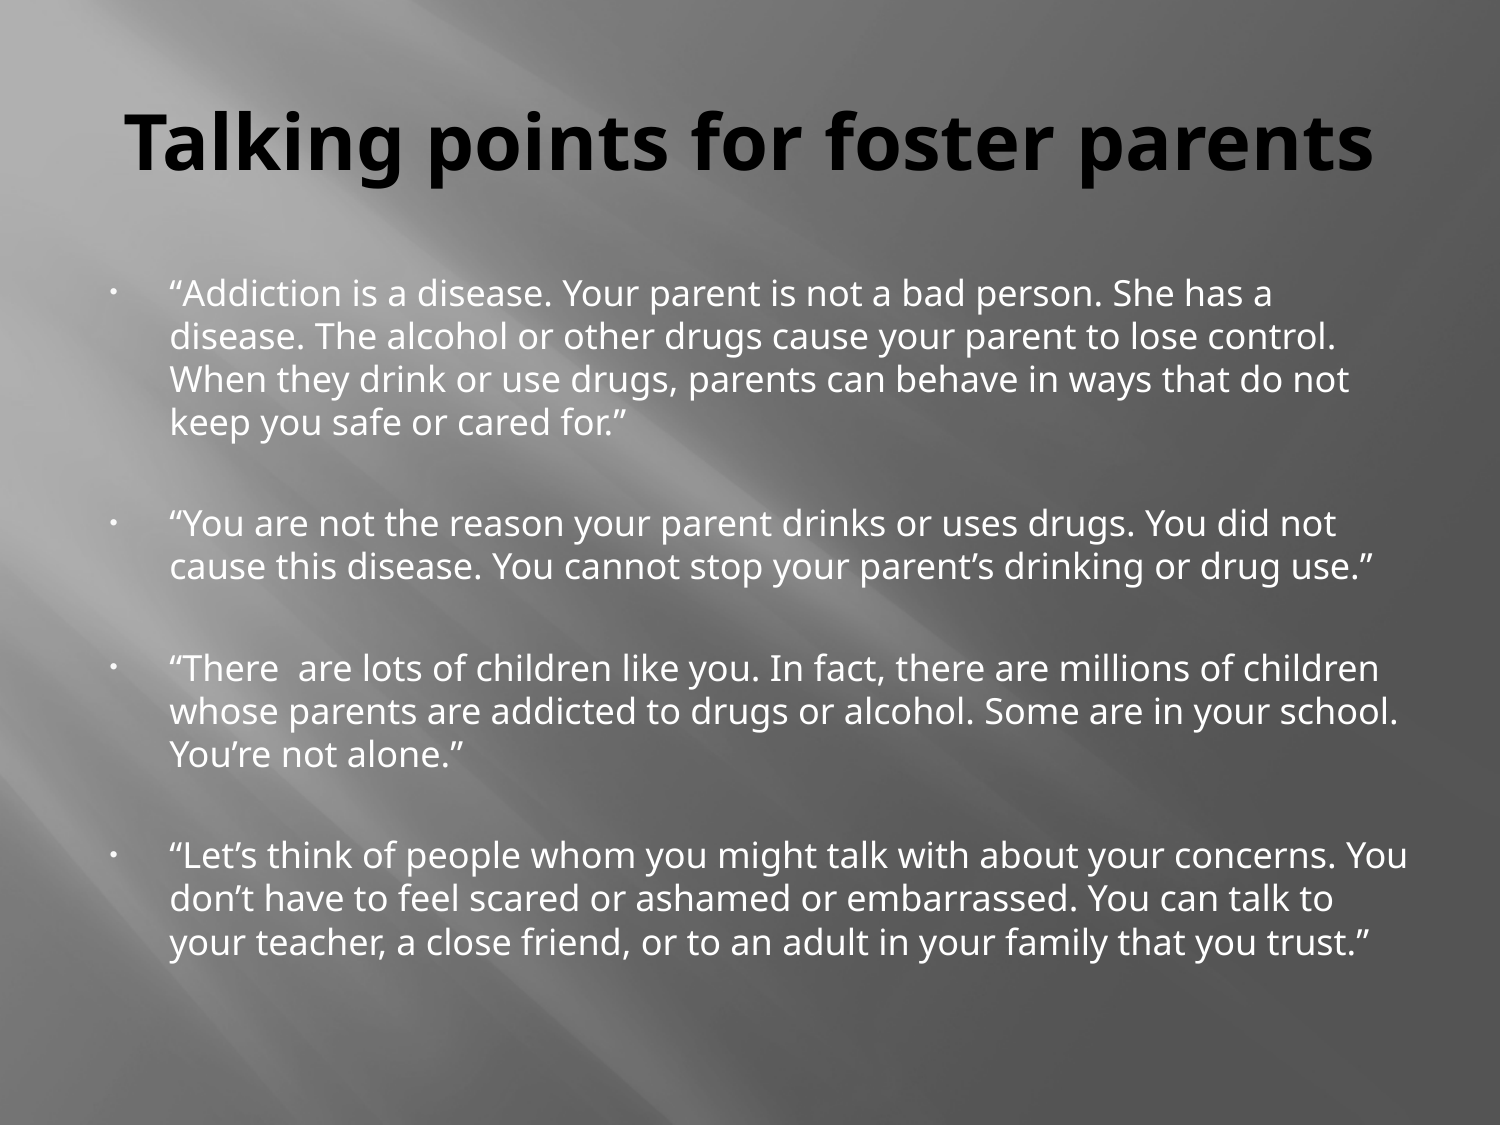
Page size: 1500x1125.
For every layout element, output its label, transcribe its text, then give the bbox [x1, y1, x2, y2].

list “Addiction is a disease. Your parent is not a bad person. She has a disease. The alcohol or other drugs cause your parent to lose control. When they drink or use drugs, parents can behave in ways that do not keep you safe or cared for.” “You are not the reason your parent drinks or uses drugs. You did not cause this disease. You cannot stop your parent’s drinking or drug use.” “There are lots of children like you. In fact, there are millions of children whose parents are addicted to drugs or alcohol. Some are in your school. You’re not alone.” “Let’s think of people whom you might talk with about your concerns. You don’t have to feel scared or ashamed or embarrassed. You can talk to your teacher, a close friend, or to an adult in your family that you trust.” [75, 262, 1425, 1035]
title Talking points for foster parents [75, 45, 1425, 233]
